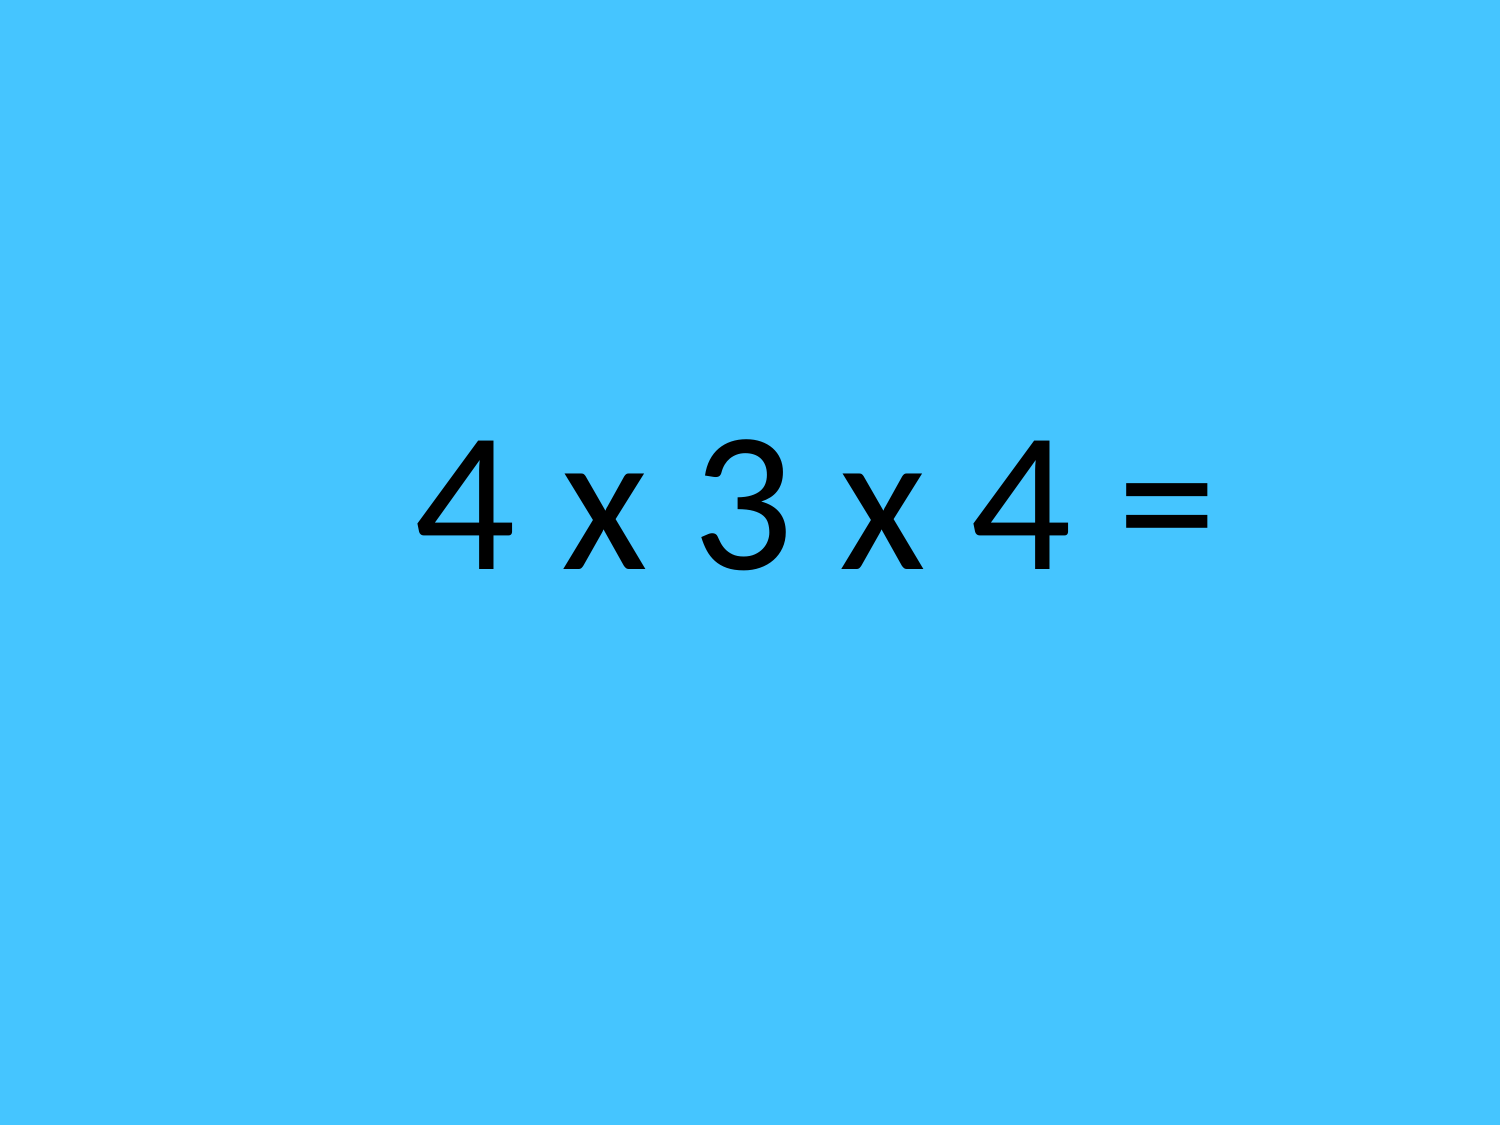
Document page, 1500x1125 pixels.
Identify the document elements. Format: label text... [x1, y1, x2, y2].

text_box 4 x 3 x 4 = [399, 362, 1263, 618]
